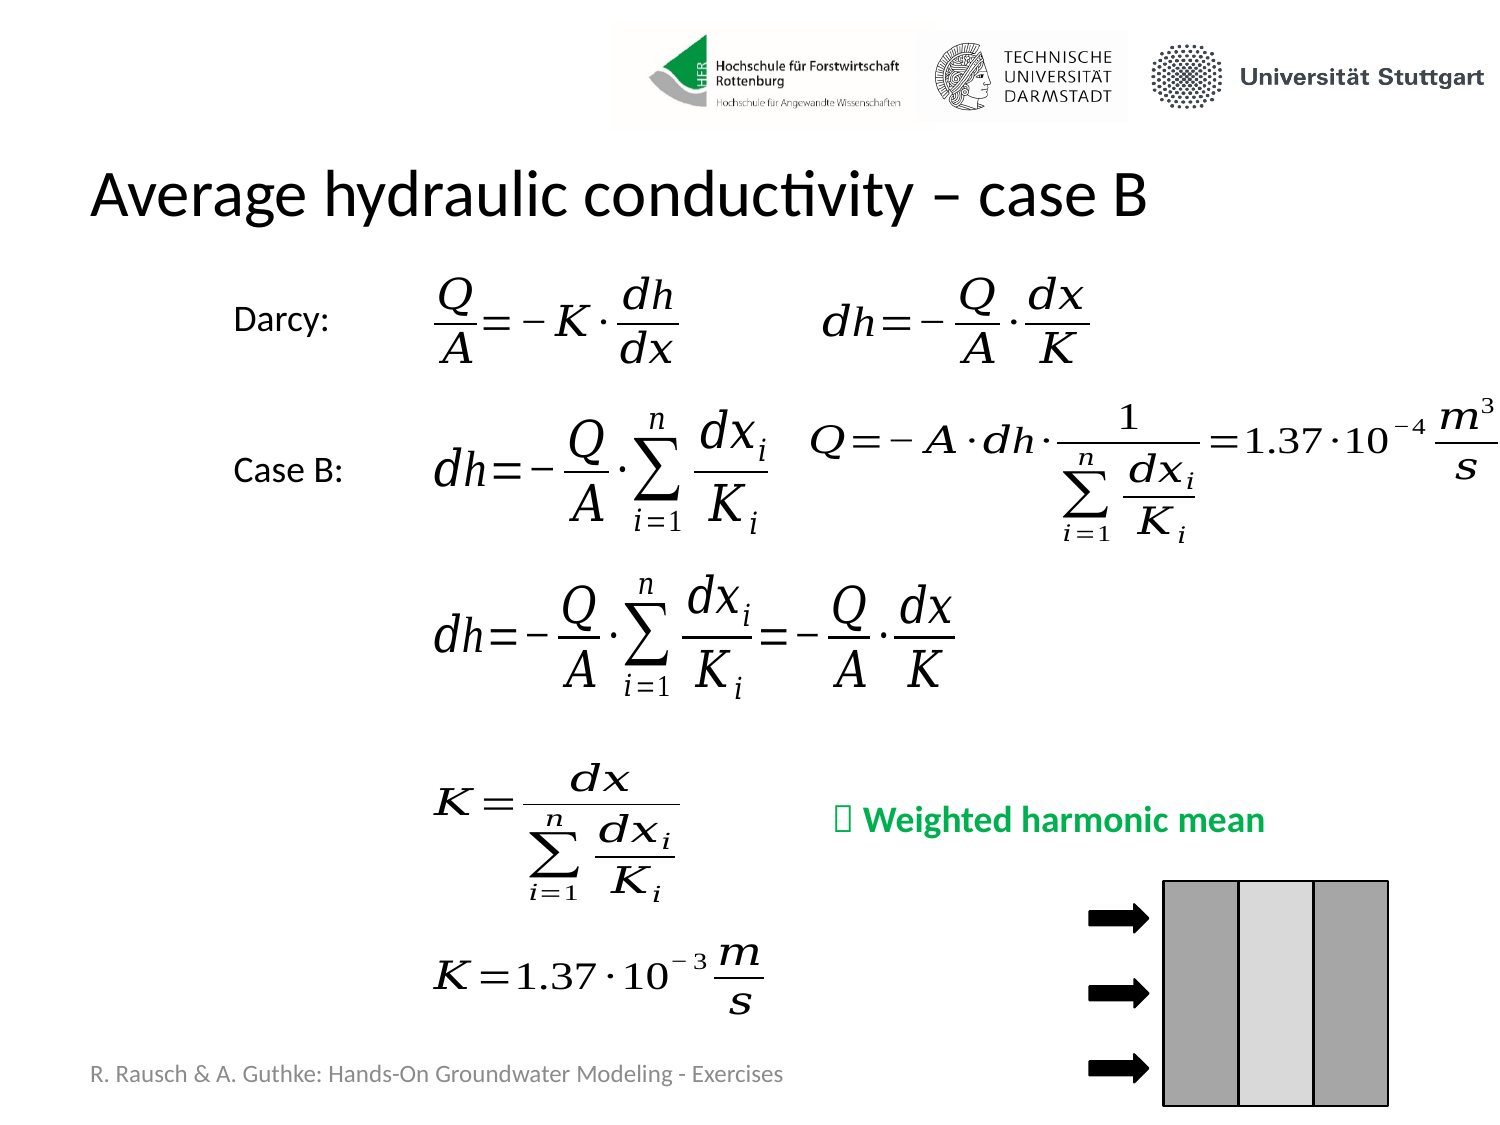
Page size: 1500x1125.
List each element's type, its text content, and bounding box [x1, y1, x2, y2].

slide_number R. Rausch & A. Guthke: Hands-On Groundwater Modeling - Exercises [75, 1042, 916, 1103]
text_box [1087, 902, 1151, 935]
picture [611, 22, 1129, 131]
text_box [1087, 977, 1151, 1010]
title Average hydraulic conductivity – case B [75, 136, 1425, 244]
text_box [1087, 1052, 1151, 1085]
text_box  Weighted harmonic mean [817, 787, 1465, 847]
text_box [1163, 880, 1389, 1107]
picture [1151, 44, 1491, 109]
text_box Darcy: [218, 287, 456, 347]
text_box Case B: [218, 437, 456, 498]
